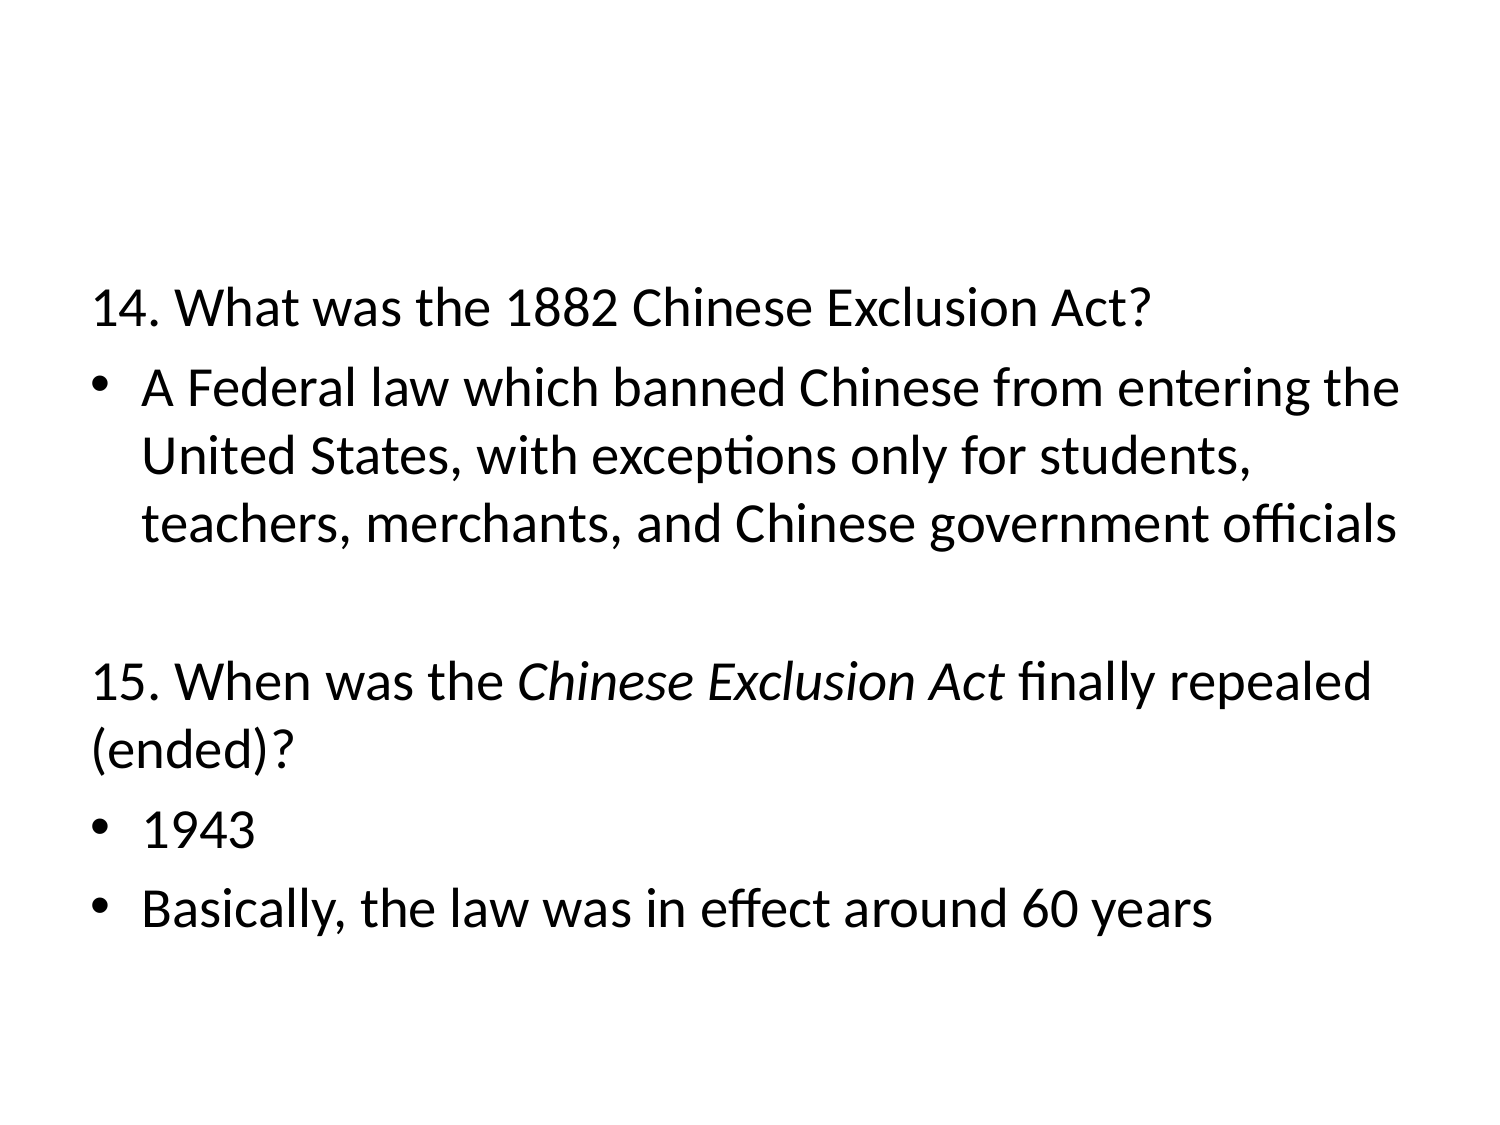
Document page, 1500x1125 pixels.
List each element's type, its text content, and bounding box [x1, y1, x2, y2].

list 14. What was the 1882 Chinese Exclusion Act? A Federal law which banned Chinese from entering the United States, with exceptions only for students, teachers, merchants, and Chinese government officials 15. When was the Chinese Exclusion Act finally repealed (ended)? 1943 Basically, the law was in effect around 60 years [75, 262, 1425, 1005]
